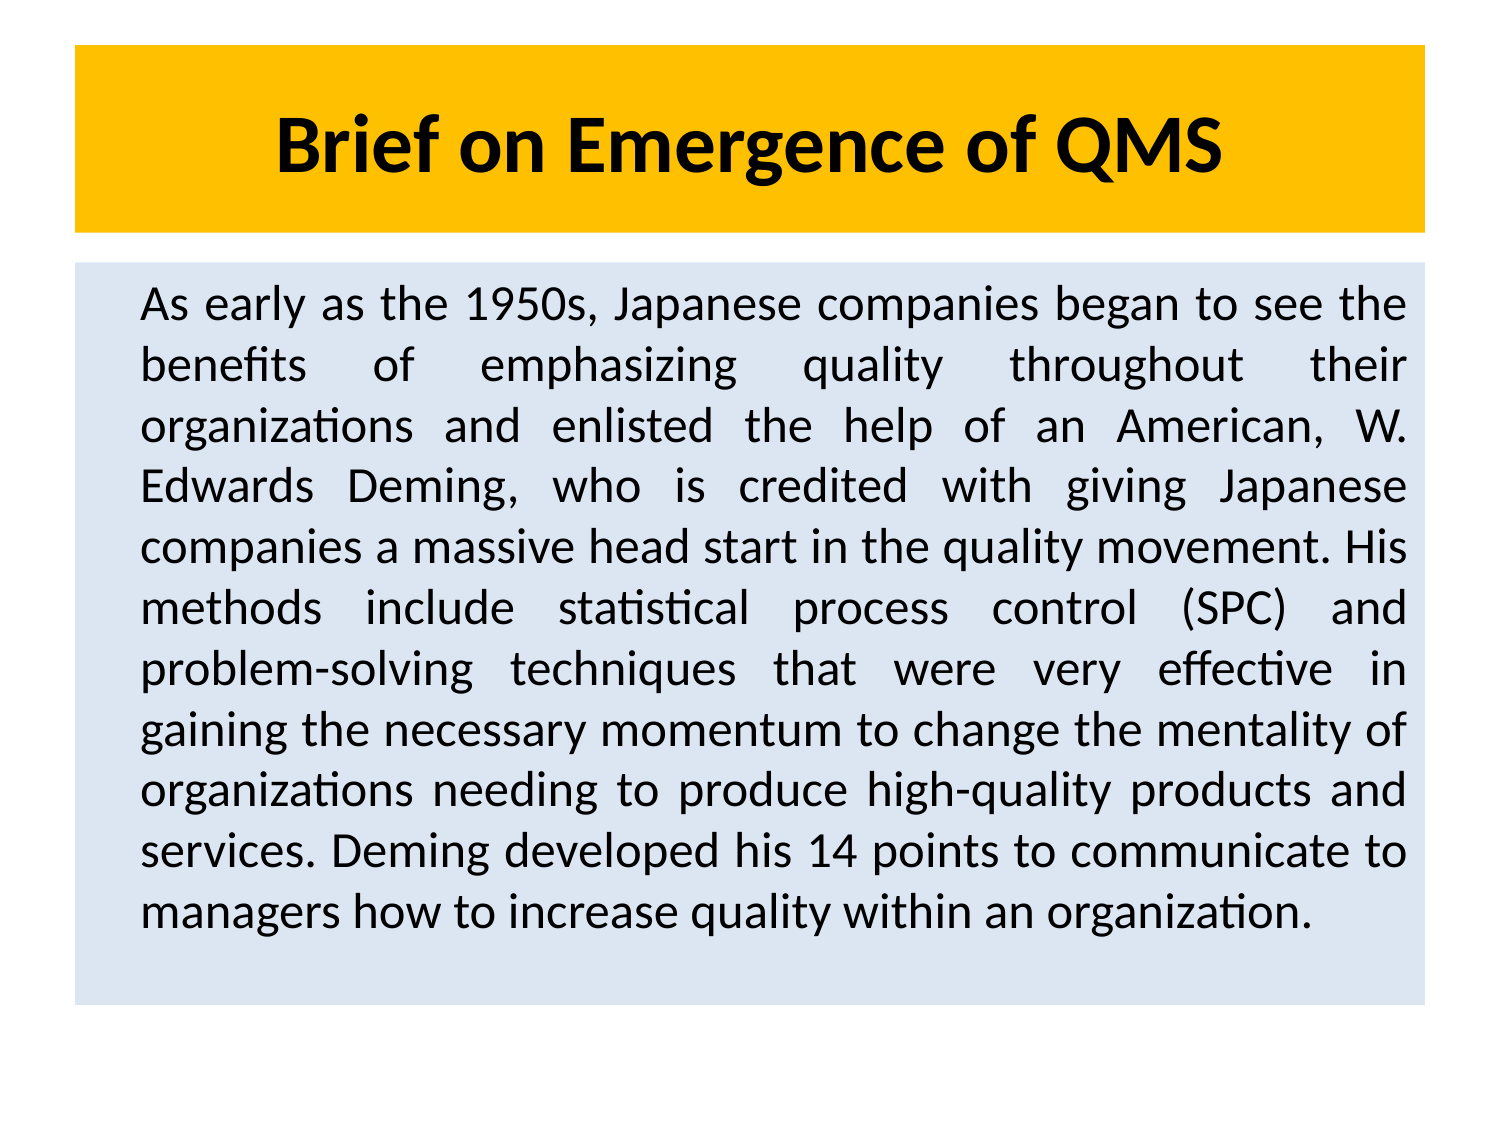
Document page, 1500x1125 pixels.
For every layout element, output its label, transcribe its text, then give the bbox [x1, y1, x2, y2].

title Brief on Emergence of QMS [75, 45, 1425, 233]
list As early as the 1950s, Japanese companies began to see the benefits of emphasizing quality throughout their organizations and enlisted the help of an American, W. Edwards Deming, who is credited with giving Japanese companies a massive head start in the quality movement. His methods include statistical process control (SPC) and problem-solving techniques that were very effective in gaining the necessary momentum to change the mentality of organizations needing to produce high-quality products and services. Deming developed his 14 points to communicate to managers how to increase quality within an organization. [75, 262, 1425, 1005]
